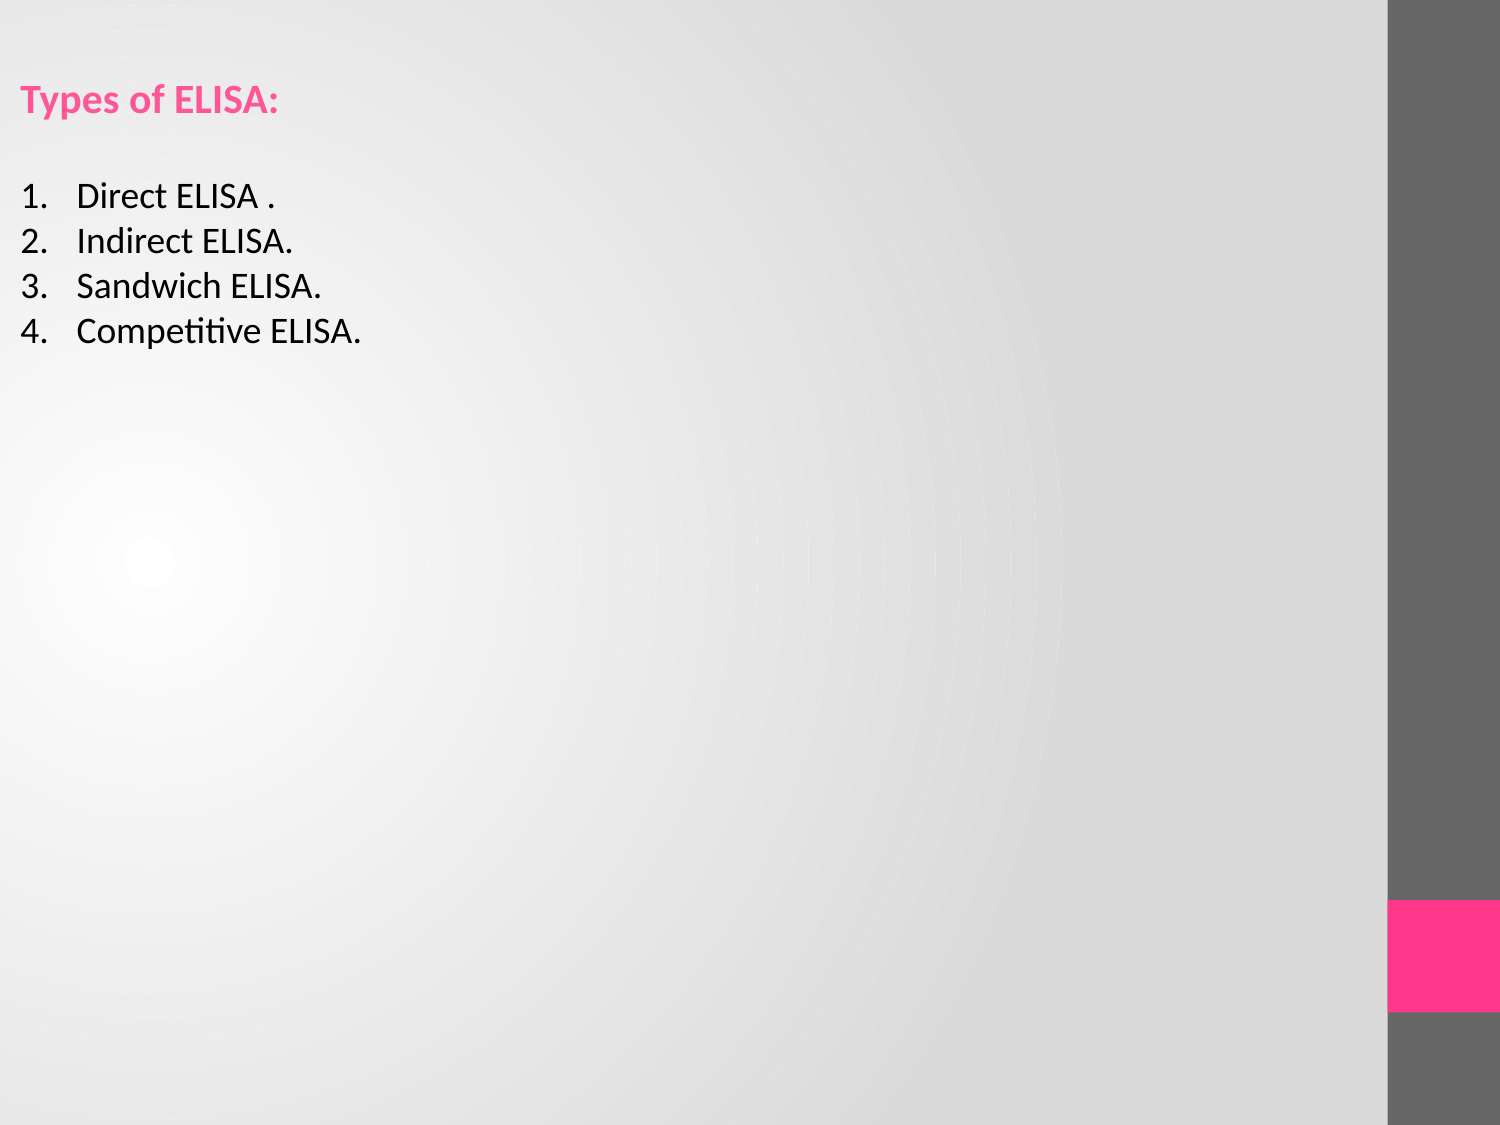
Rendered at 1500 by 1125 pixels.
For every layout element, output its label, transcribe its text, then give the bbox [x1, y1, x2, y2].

text_box Types of ELISA: Direct ELISA . Indirect ELISA. Sandwich ELISA. Competitive ELISA. [5, 19, 756, 359]
